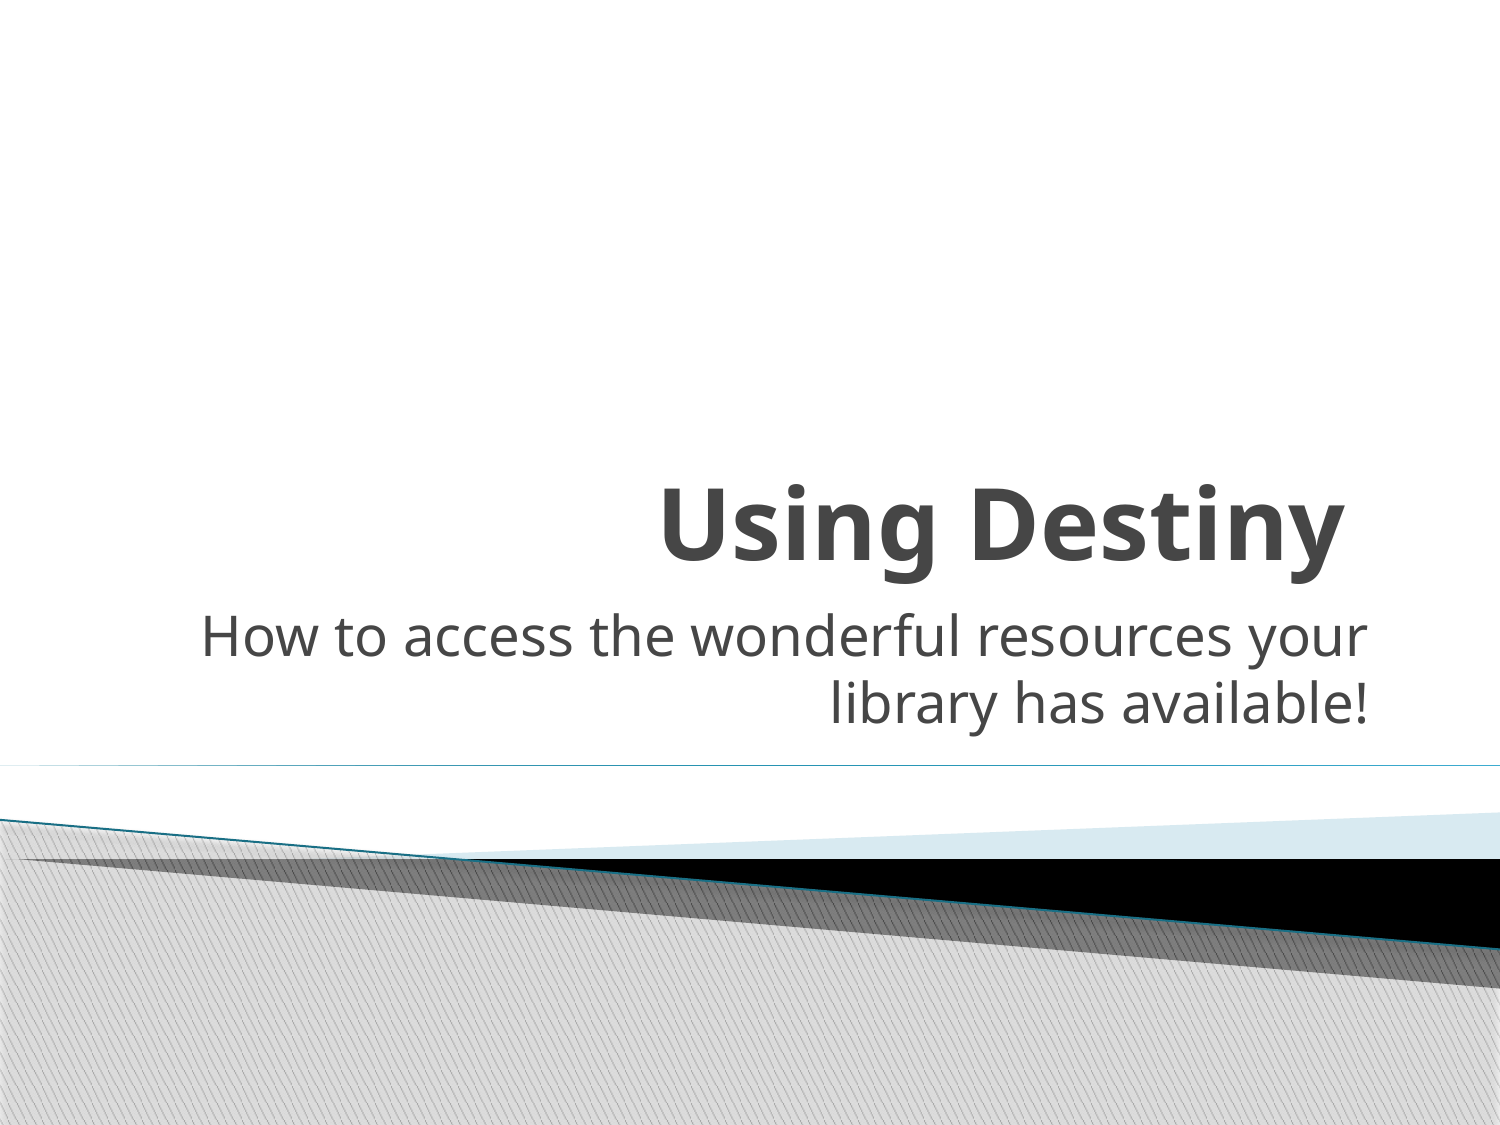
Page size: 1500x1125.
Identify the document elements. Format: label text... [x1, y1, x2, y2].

picture [5, 859, 1500, 989]
title Using Destiny [112, 287, 1388, 588]
subtitle How to access the wonderful resources your library has available! [112, 592, 1388, 790]
